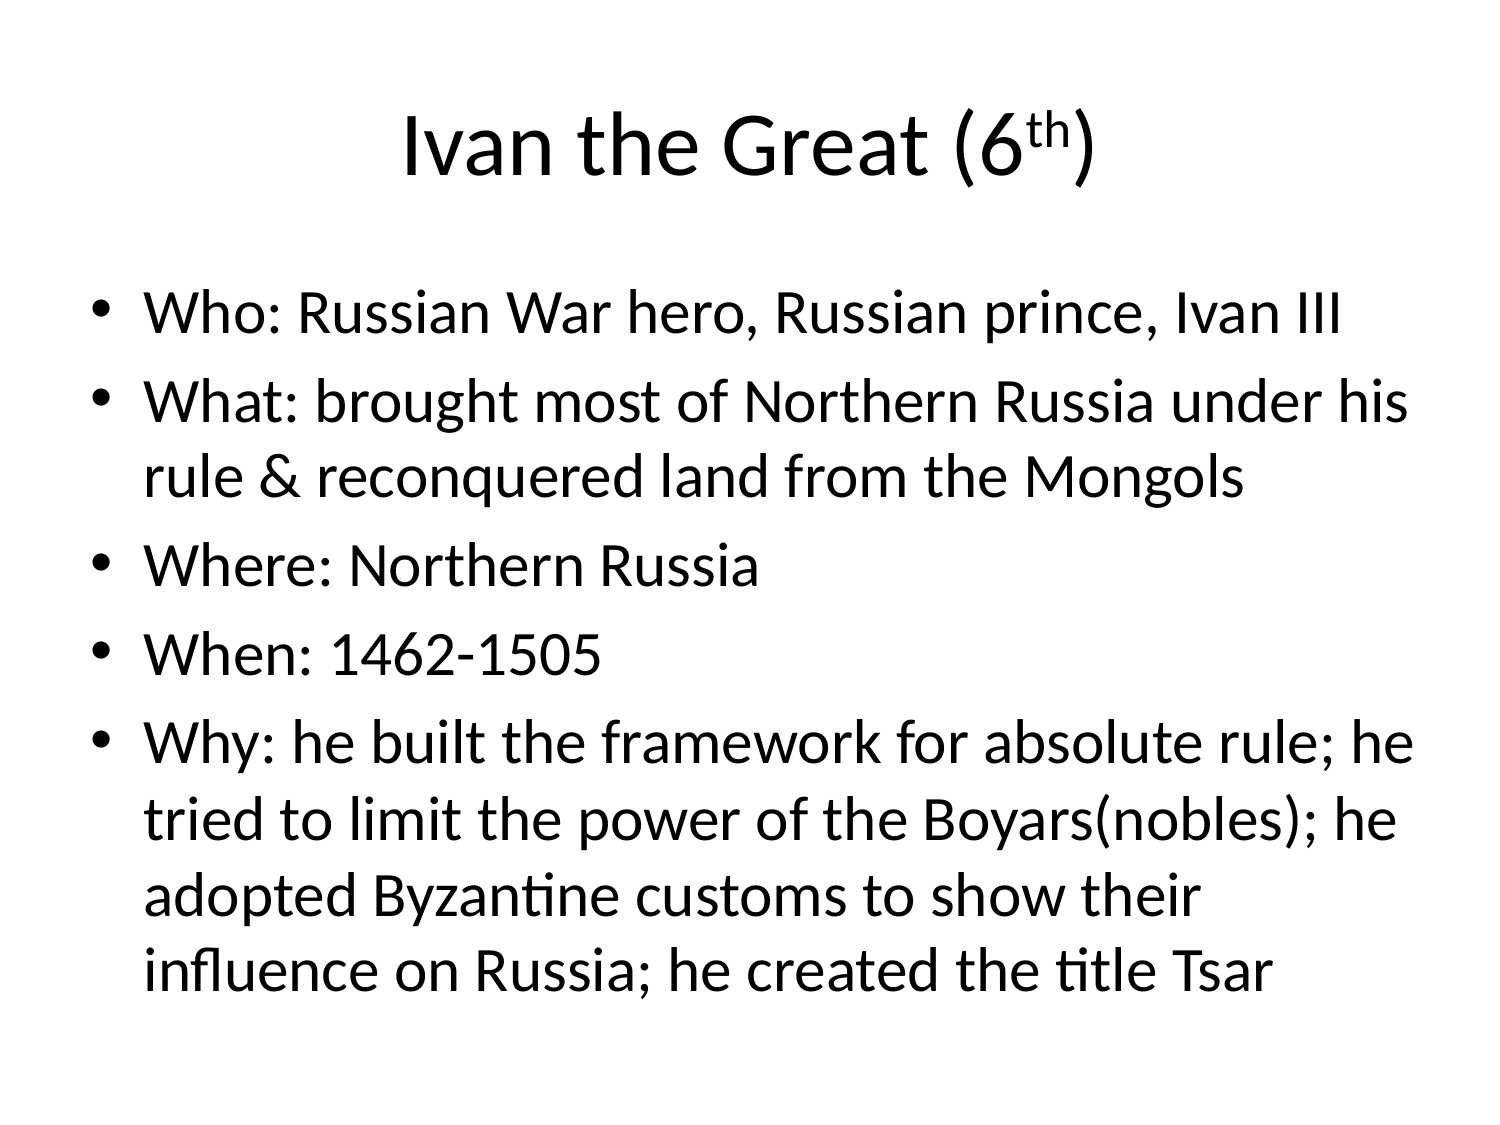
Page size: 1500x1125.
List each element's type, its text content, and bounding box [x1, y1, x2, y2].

list Who: Russian War hero, Russian prince, Ivan III What: brought most of Northern Russia under his rule & reconquered land from the Mongols Where: Northern Russia When: 1462-1505 Why: he built the framework for absolute rule; he tried to limit the power of the Boyars(nobles); he adopted Byzantine customs to show their influence on Russia; he created the title Tsar [75, 262, 1438, 1063]
title Ivan the Great (6th) [75, 45, 1425, 233]
